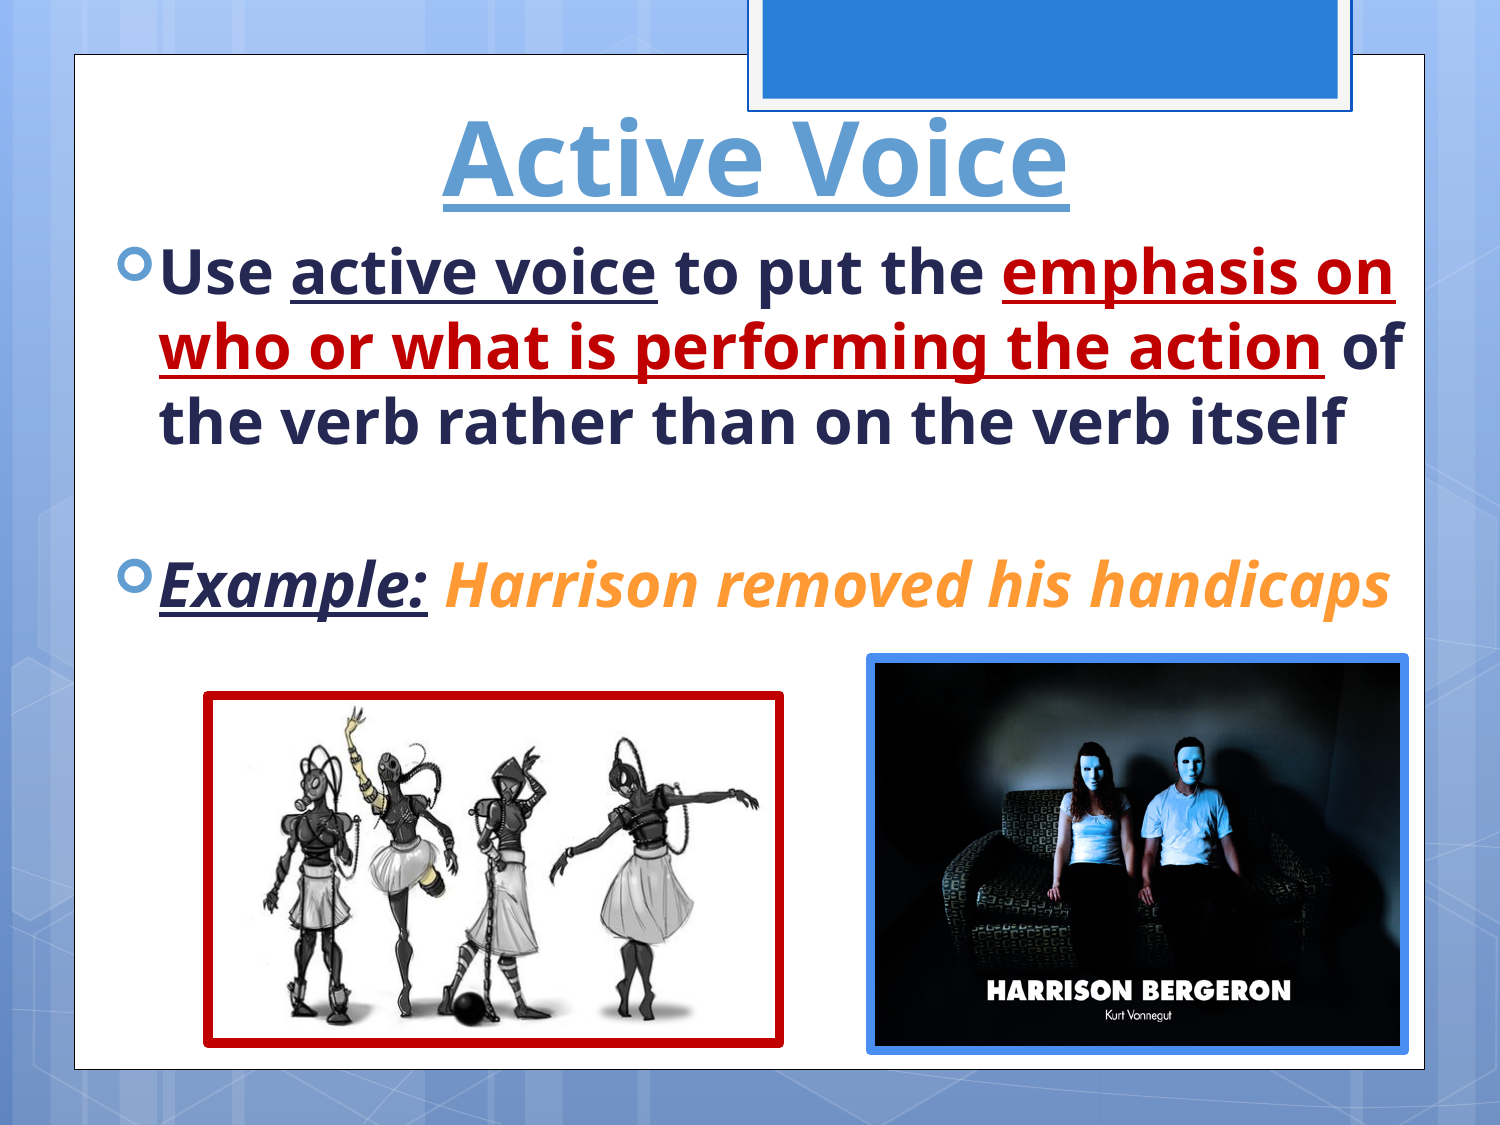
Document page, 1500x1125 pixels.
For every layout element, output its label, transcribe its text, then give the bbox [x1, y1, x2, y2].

picture [212, 699, 776, 1039]
picture [874, 662, 1401, 1047]
title Active Voice [180, 37, 1333, 224]
list Use active voice to put the emphasis on who or what is performing the action of the verb rather than on the verb itself Example: Harrison removed his handicaps [87, 224, 1425, 801]
